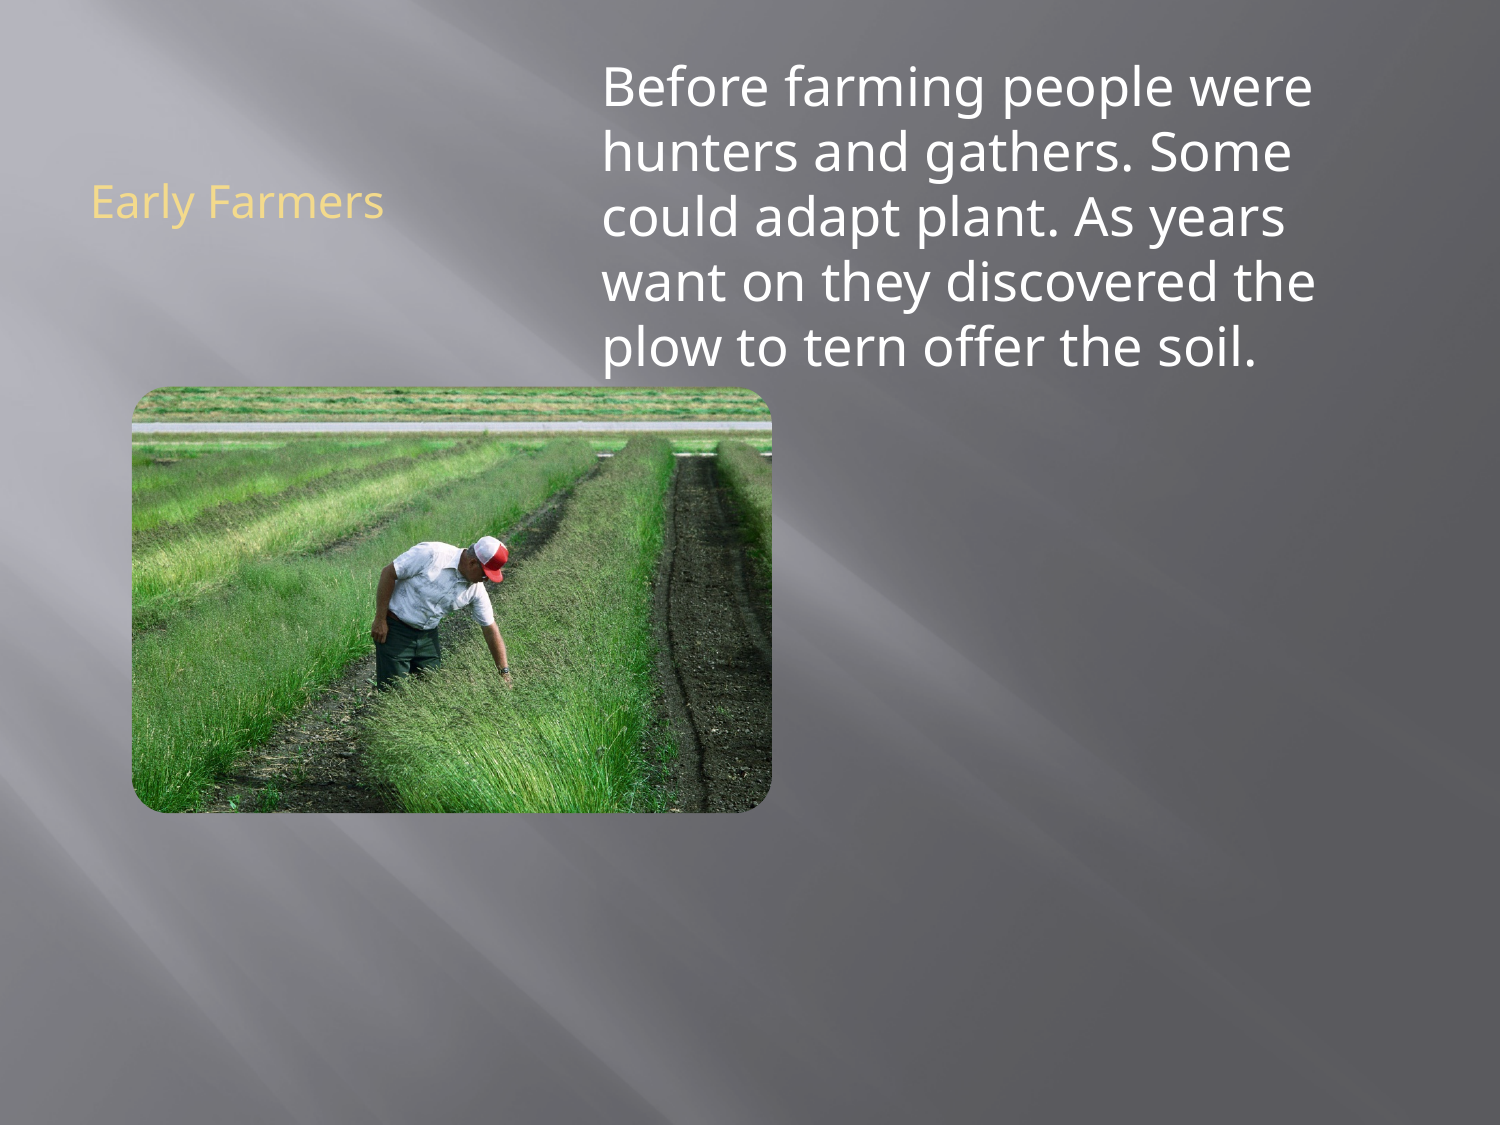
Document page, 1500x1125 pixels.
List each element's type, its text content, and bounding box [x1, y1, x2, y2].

picture [131, 386, 772, 814]
title Early Farmers [75, 44, 569, 236]
list Before farming people were hunters and gathers. Some could adapt plant. As years want on they discovered the plow to tern offer the soil. [586, 44, 1425, 1005]
